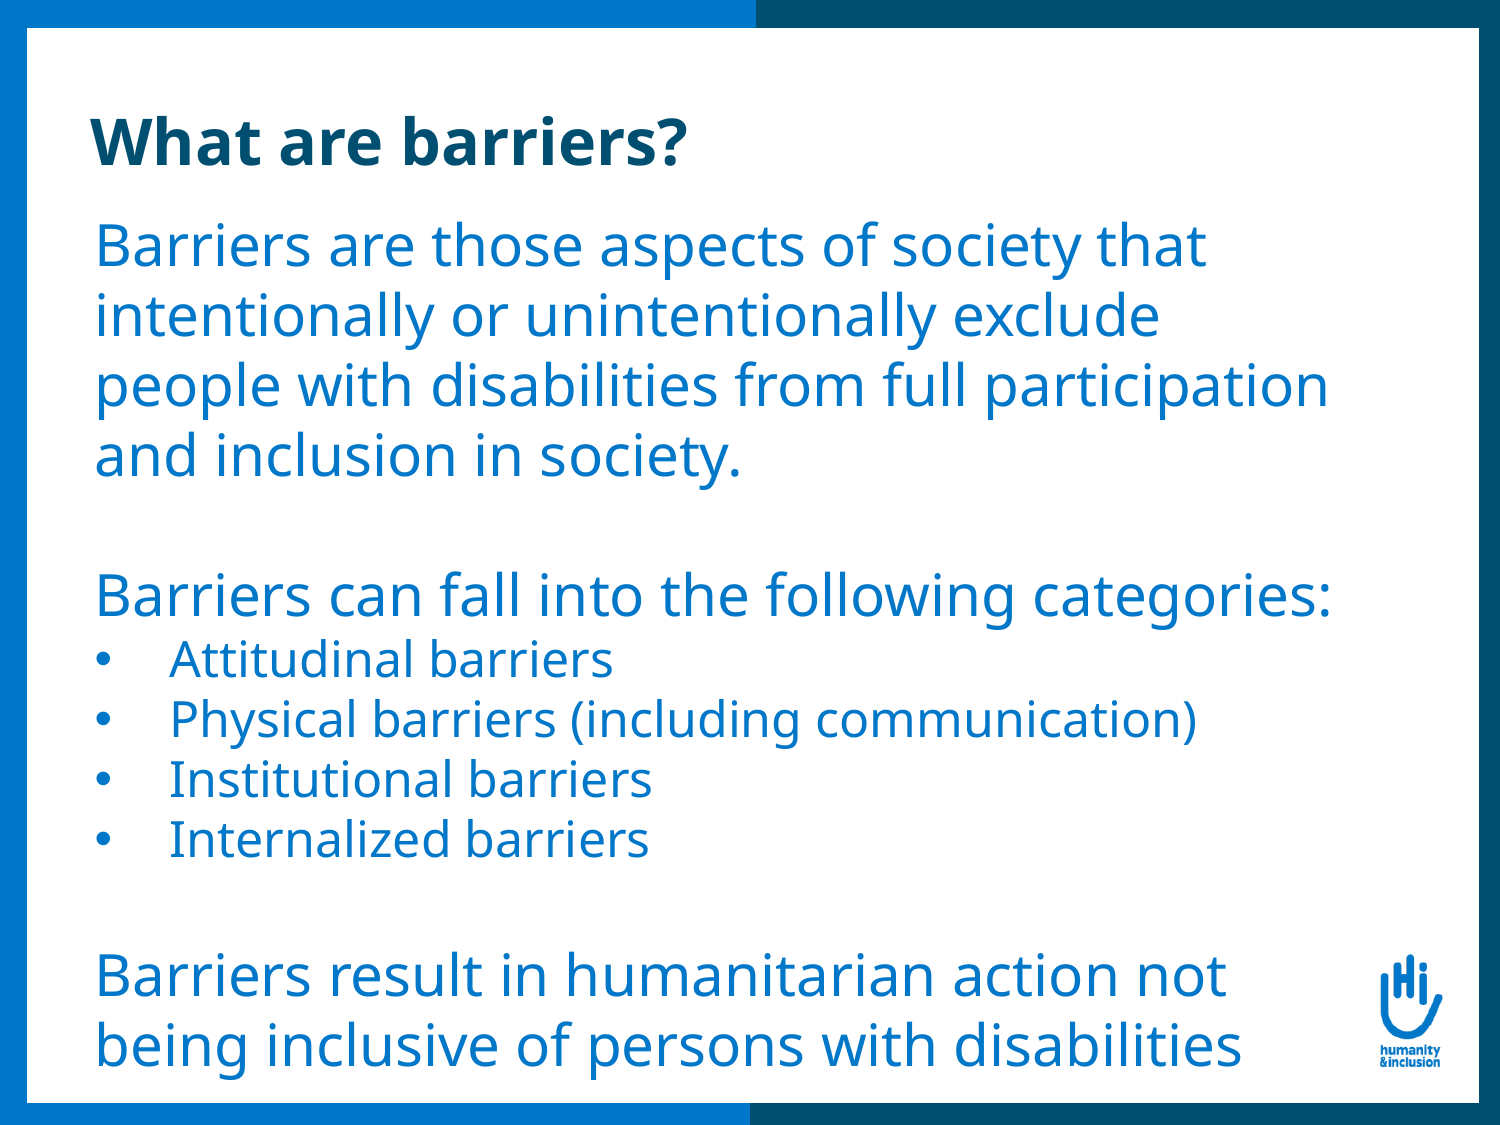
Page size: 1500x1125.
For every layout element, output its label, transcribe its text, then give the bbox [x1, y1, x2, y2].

picture [1372, 942, 1451, 1078]
title What are barriers? [78, 49, 1420, 231]
text_box Barriers are those aspects of society that intentionally or unintentionally exclude people with disabilities from full participation and inclusion in society. Barriers can fall into the following categories: Attitudinal barriers Physical barriers (including communication) Institutional barriers Internalized barriers Barriers result in humanitarian action not being inclusive of persons with disabilities [79, 200, 1372, 1086]
